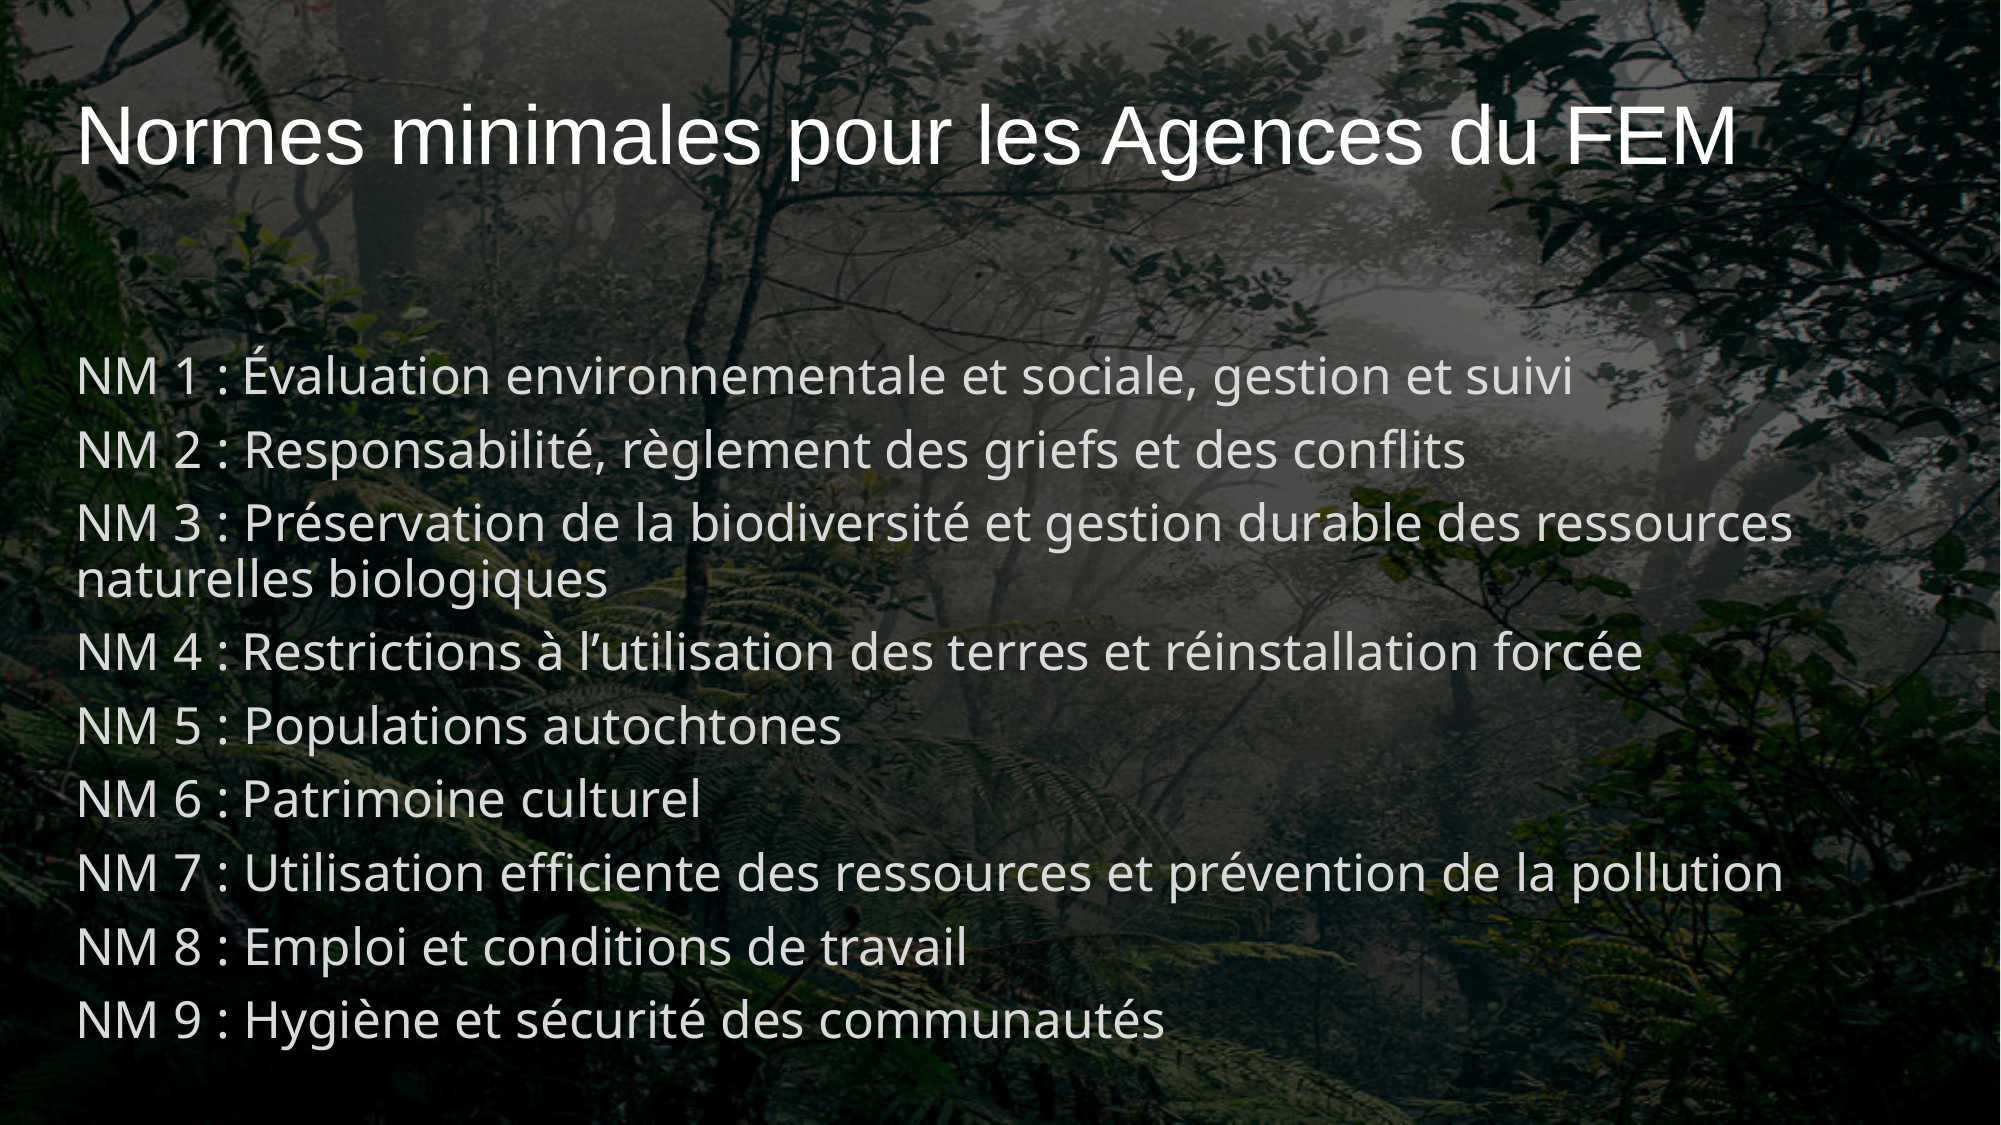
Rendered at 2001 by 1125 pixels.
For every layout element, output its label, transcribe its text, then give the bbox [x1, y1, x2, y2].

title Normes minimales pour les Agences du FEM [0, 0, 2000, 276]
list NM 1 : Évaluation environnementale et sociale, gestion et suivi NM 2 : Responsabilité, règlement des griefs et des conflits NM 3 : Préservation de la biodiversité et gestion durable des ressources naturelles biologiques NM 4 : Restrictions à l’utilisation des terres et réinstallation forcée NM 5 : Populations autochtones NM 6 : Patrimoine culturel NM 7 : Utilisation efficiente des ressources et prévention de la pollution NM 8 : Emploi et conditions de travail NM 9 : Hygiène et sécurité des communautés [0, 276, 2000, 1125]
